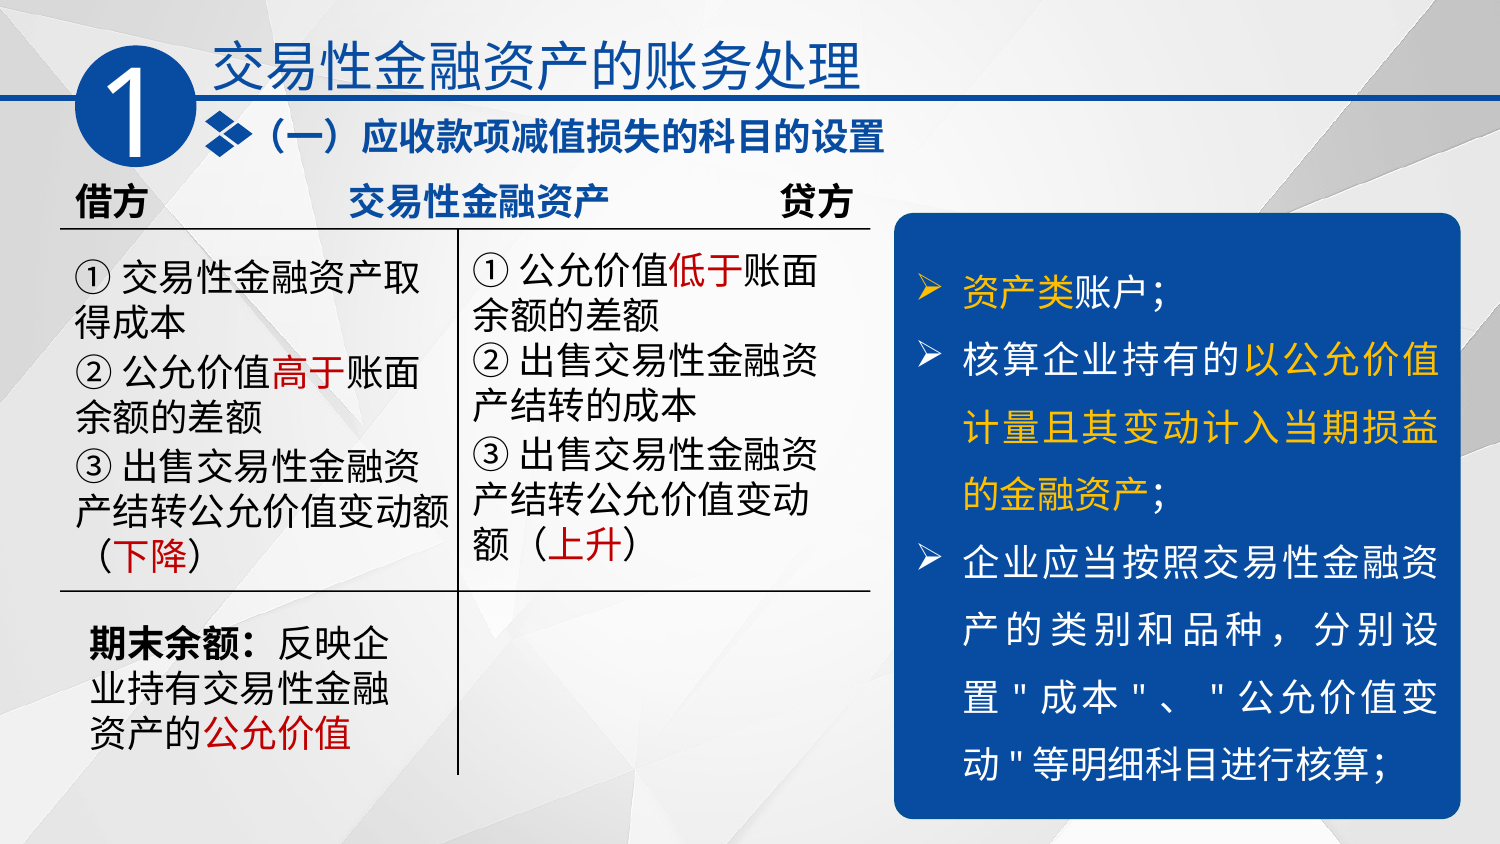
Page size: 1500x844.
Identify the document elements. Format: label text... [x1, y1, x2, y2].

text_box 借方 [60, 170, 166, 230]
text_box ②出售交易性金融资产结转的成本 [457, 329, 837, 424]
text_box （一）应收款项减值损失的科目的设置 [236, 107, 899, 164]
picture [0, 0, 1500, 95]
text_box 交易性金融资产 [334, 170, 697, 230]
text_box ③出售交易性金融资产结转公允价值变动额（下降） [60, 435, 471, 586]
text_box ②公允价值高于账面余额的差额 [60, 341, 457, 435]
text_box 贷方 [765, 170, 870, 230]
text_box [223, 124, 236, 144]
text_box 1 [84, 45, 203, 97]
text_box [205, 110, 235, 133]
text_box 1 [84, 107, 203, 171]
picture [0, 101, 1500, 844]
text_box ①公允价值低于账面余额的差额 [457, 239, 854, 345]
text_box [205, 135, 235, 158]
text_box [75, 74, 84, 97]
text_box 交易性金融资产的账务处理 [198, 37, 1171, 92]
text_box 资产类账户； 核算企业持有的以公允价值计量且其变动计入当期损益的金融资产； 企业应当按照交易性金融资产的类别和品种，分别设置"成本"、"公允价值变动"等明细科目进行核算； [895, 213, 1460, 819]
text_box ①交易性金融资产取得成本 [60, 246, 456, 341]
text_box ③出售交易性金融资产结转公允价值变动额（上升） [457, 424, 837, 574]
text_box [75, 107, 84, 138]
text_box 期末余额：反映企业持有交易性金融资产的公允价值 [75, 612, 442, 762]
